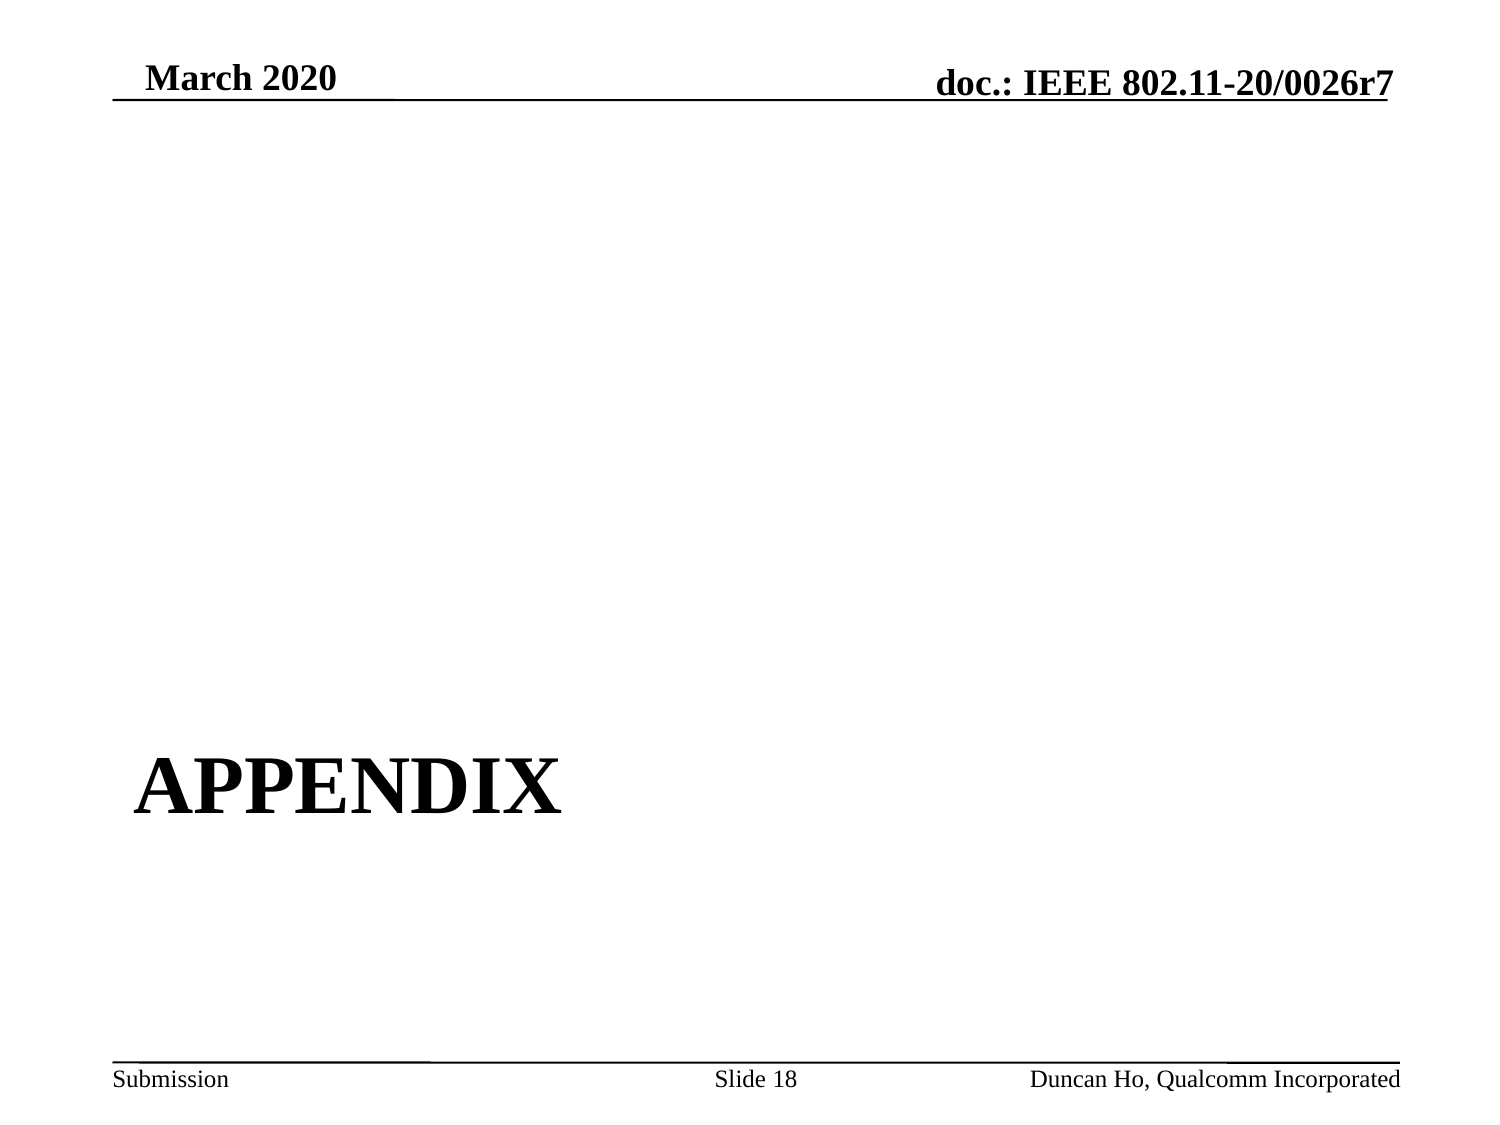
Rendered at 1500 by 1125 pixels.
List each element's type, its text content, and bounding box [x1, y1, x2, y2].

slide_number Slide 18 [712, 1061, 800, 1123]
footer Duncan Ho, Qualcomm Incorporated [878, 1061, 1402, 1093]
title AppendiX [118, 722, 1394, 947]
